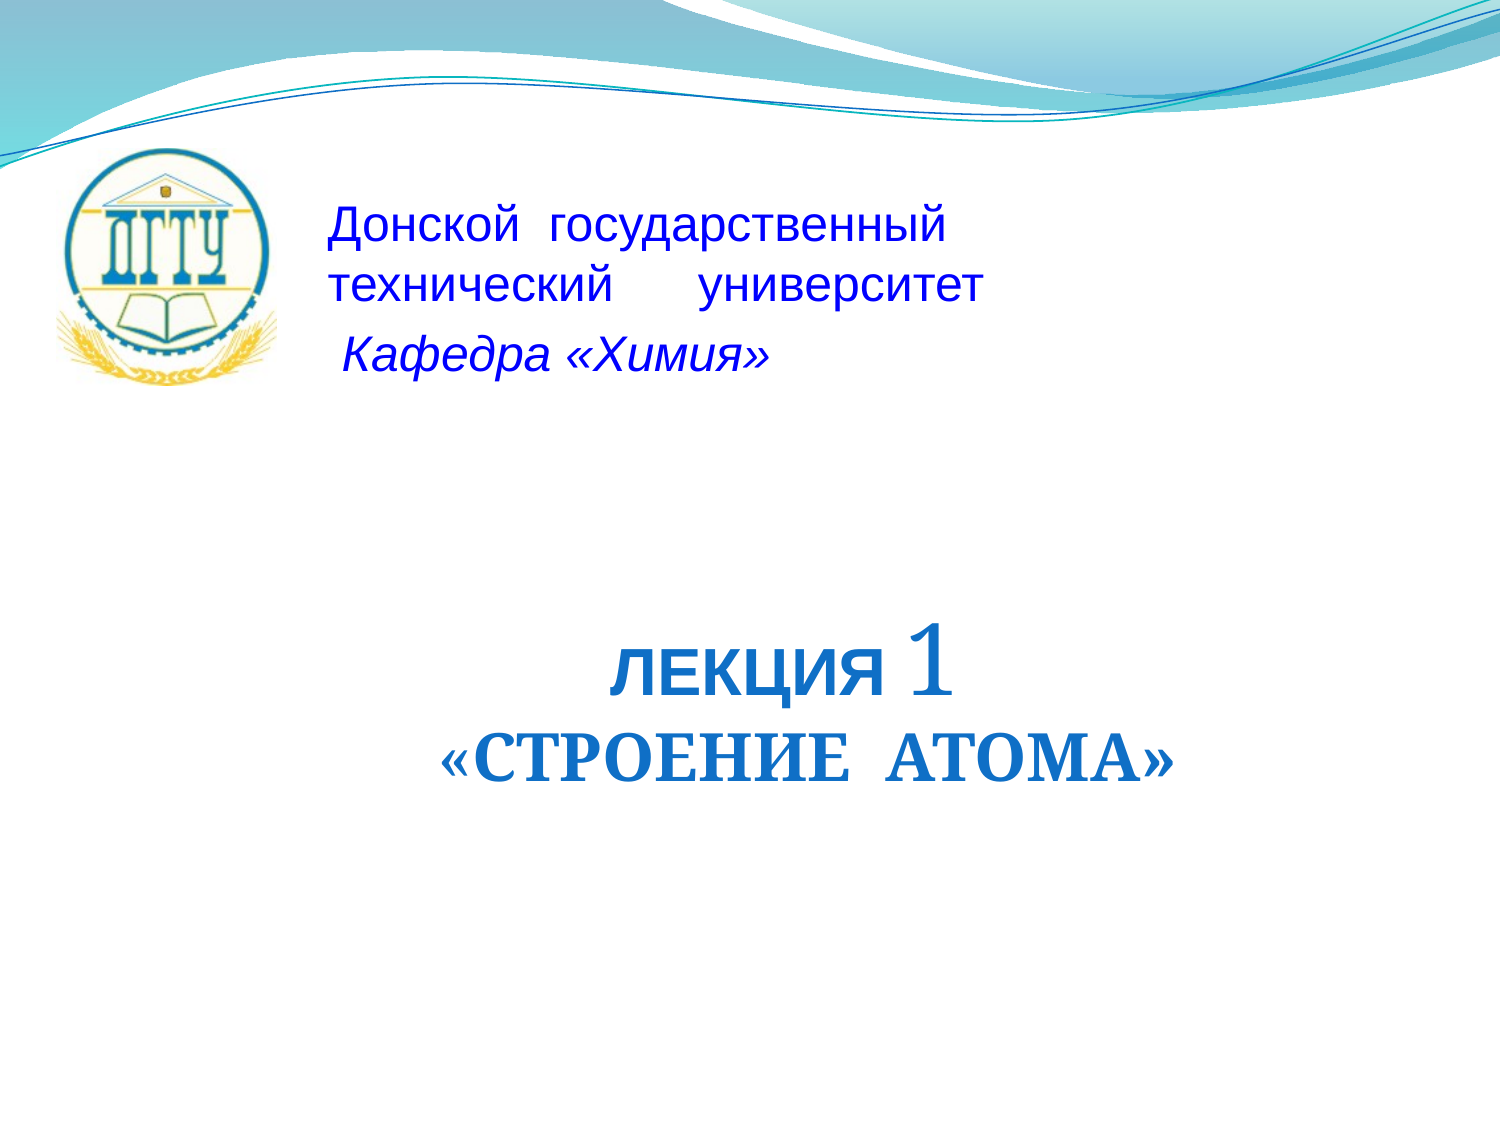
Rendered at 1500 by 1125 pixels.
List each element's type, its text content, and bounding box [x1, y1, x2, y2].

picture [56, 148, 277, 386]
list ЛЕКЦИЯ 1 «СТРОЕНИЕ АТОМА» [348, 432, 1223, 1012]
text_box Донской государственный технический университет Кафедра «Химия» [312, 184, 1353, 390]
